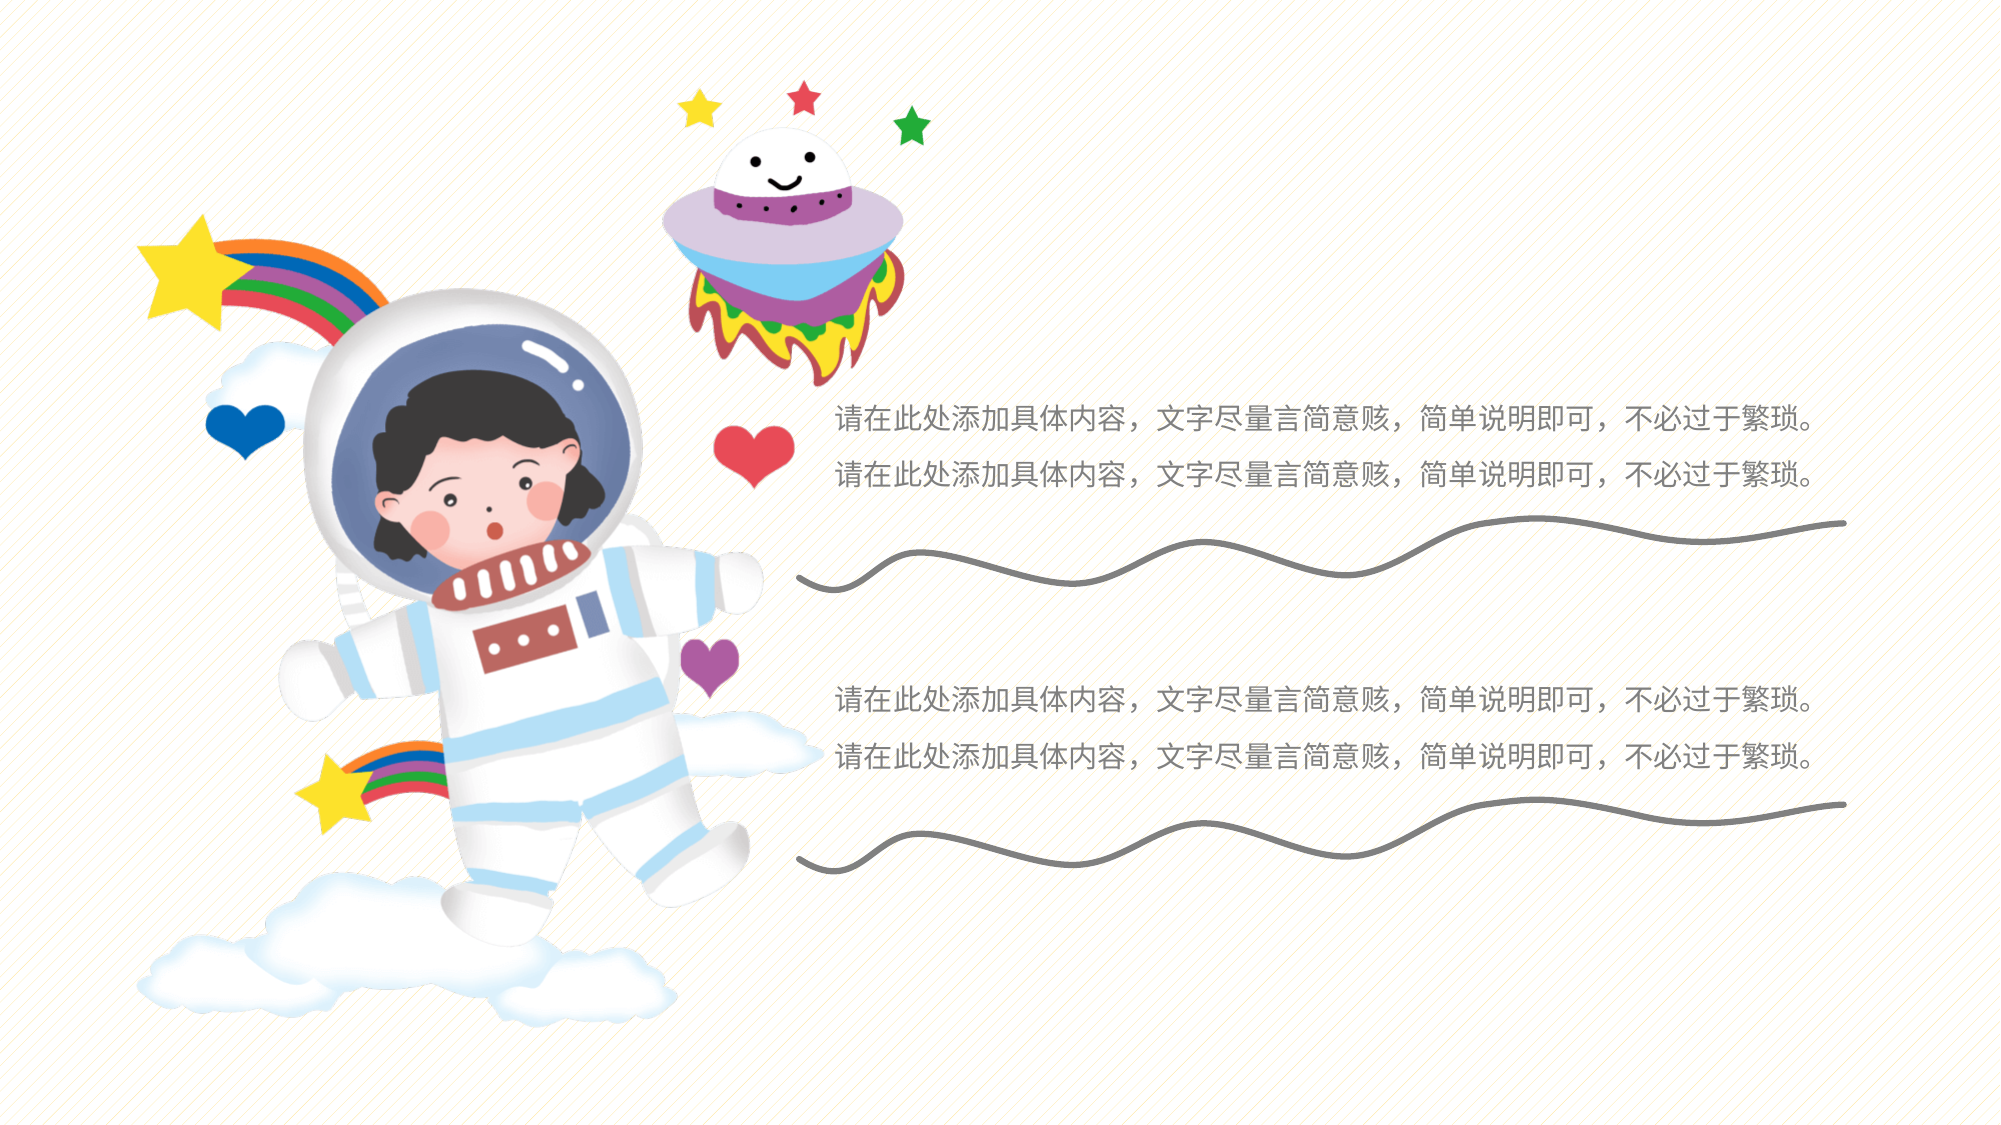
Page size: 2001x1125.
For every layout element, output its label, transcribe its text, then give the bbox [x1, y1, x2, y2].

text_box [1823, 522, 1845, 527]
text_box [982, 556, 1217, 585]
text_box [1263, 556, 1410, 577]
text_box [982, 837, 1222, 867]
text_box [1823, 803, 1845, 808]
text_box 请在此处添加具体内容，文字尽量言简意赅，简单说明即可，不必过于繁琐。请在此处添加具体内容，文字尽量言简意赅，简单说明即可，不必过于繁琐。 [982, 371, 1823, 556]
text_box 请在此处添加具体内容，文字尽量言简意赅，简单说明即可，不必过于繁琐。请在此处添加具体内容，文字尽量言简意赅，简单说明即可，不必过于繁琐。 [982, 652, 1823, 837]
text_box [1262, 837, 1411, 858]
picture [81, 27, 982, 1125]
